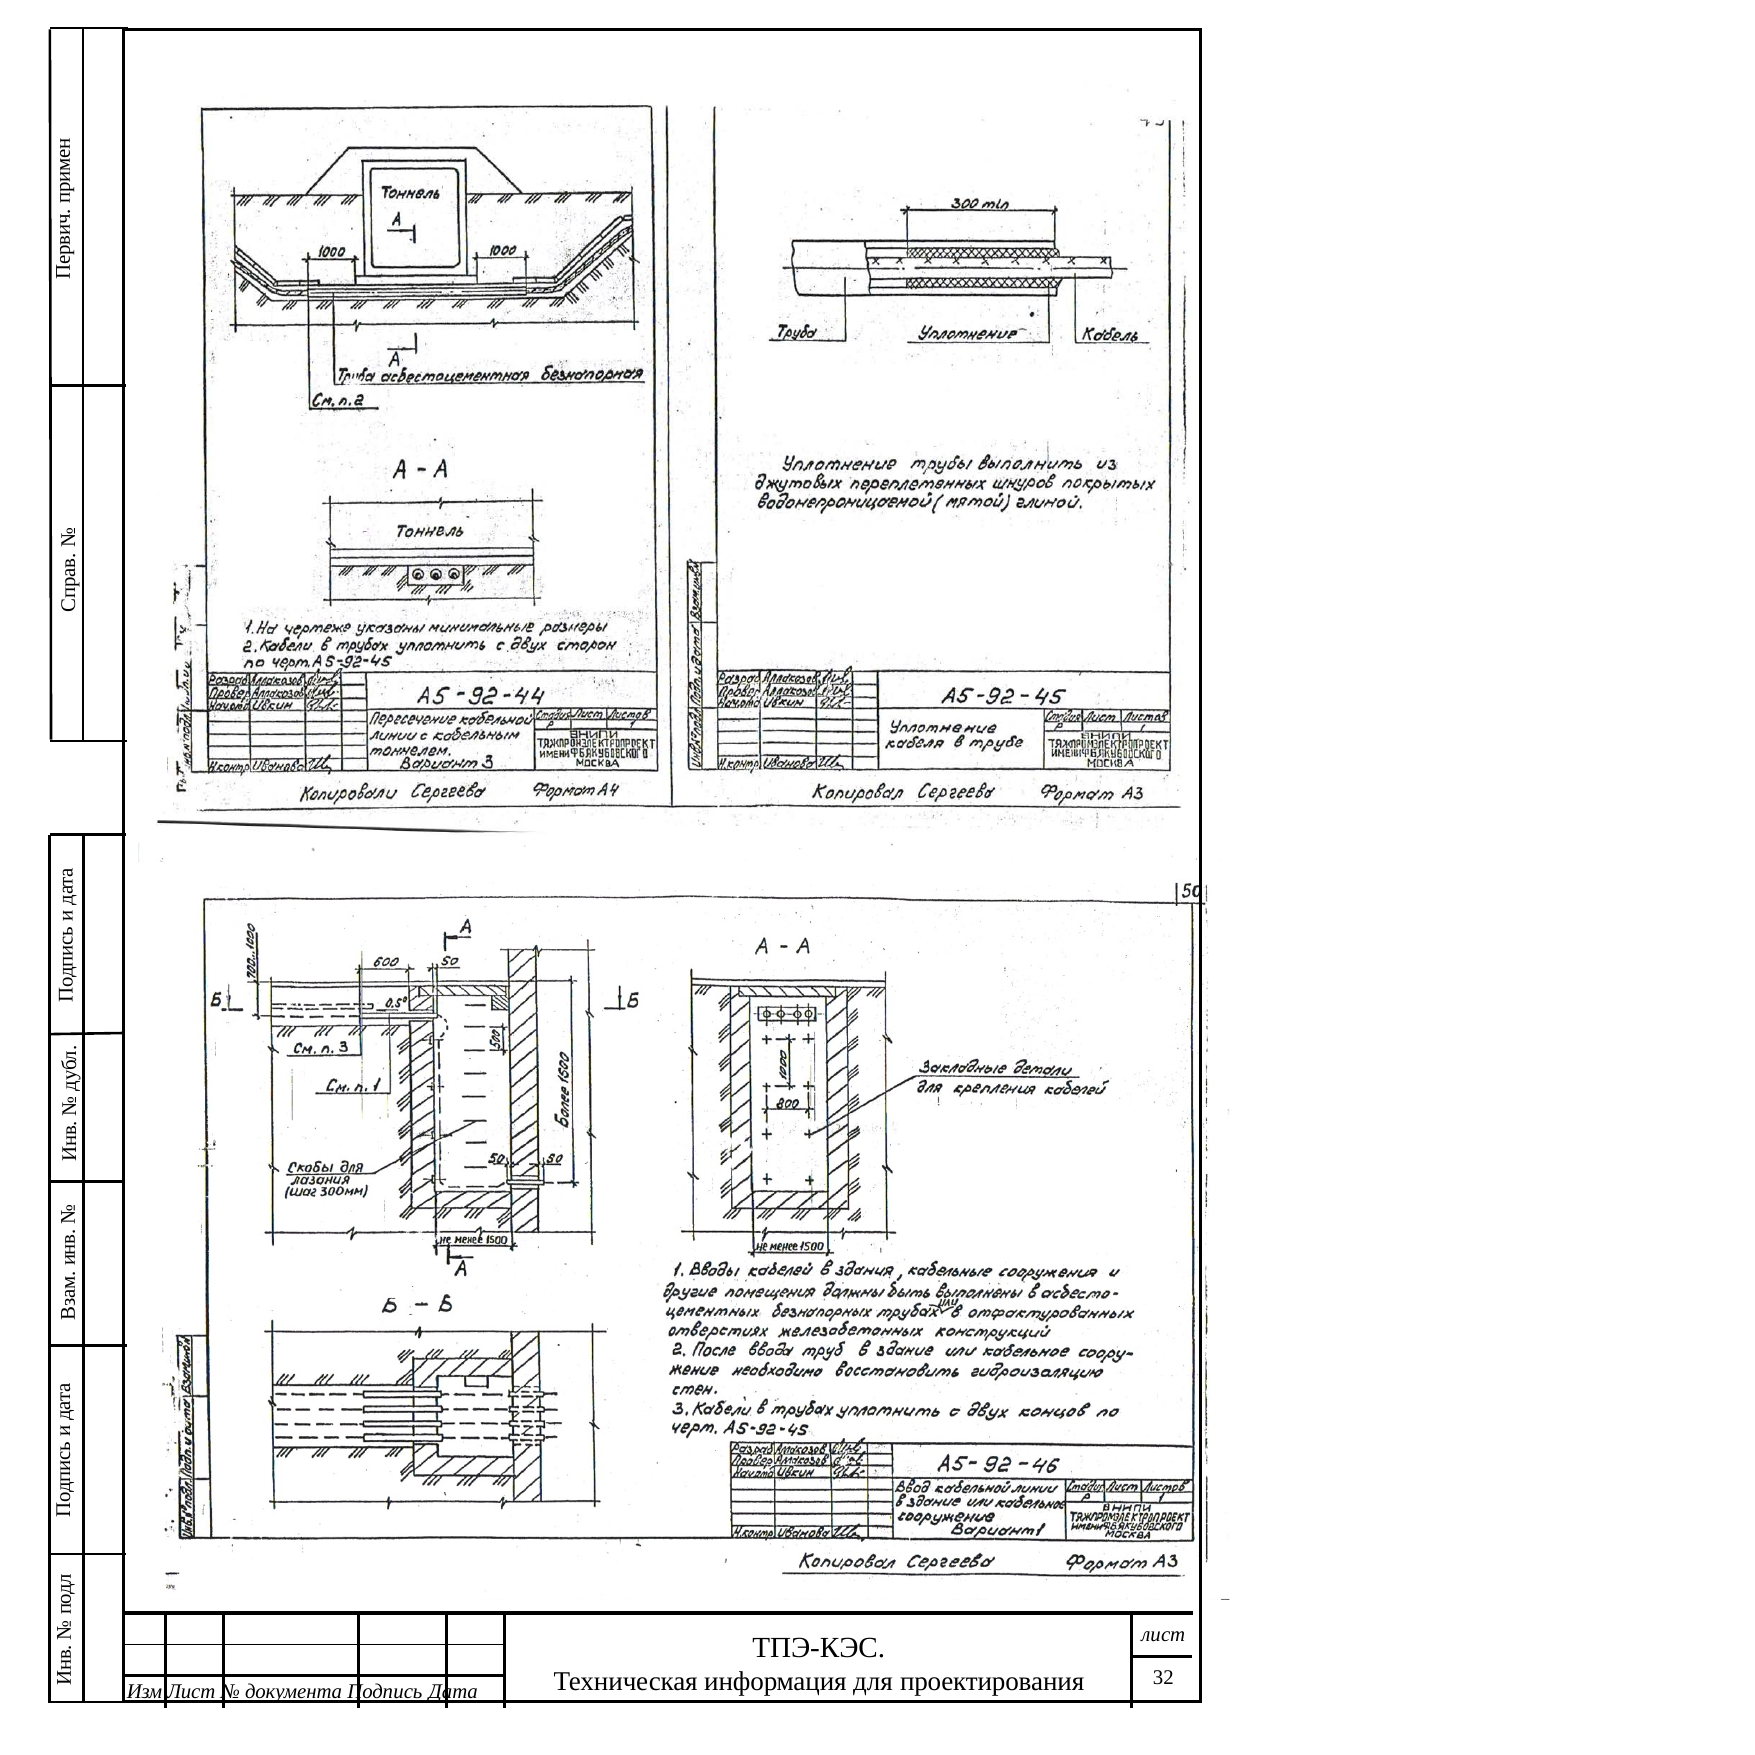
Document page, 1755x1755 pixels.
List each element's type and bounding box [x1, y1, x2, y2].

text_box [1150, 1661, 1177, 1689]
text_box [1139, 1618, 1188, 1646]
text_box [138, 27, 1230, 1704]
text_box [48, 27, 1199, 1709]
